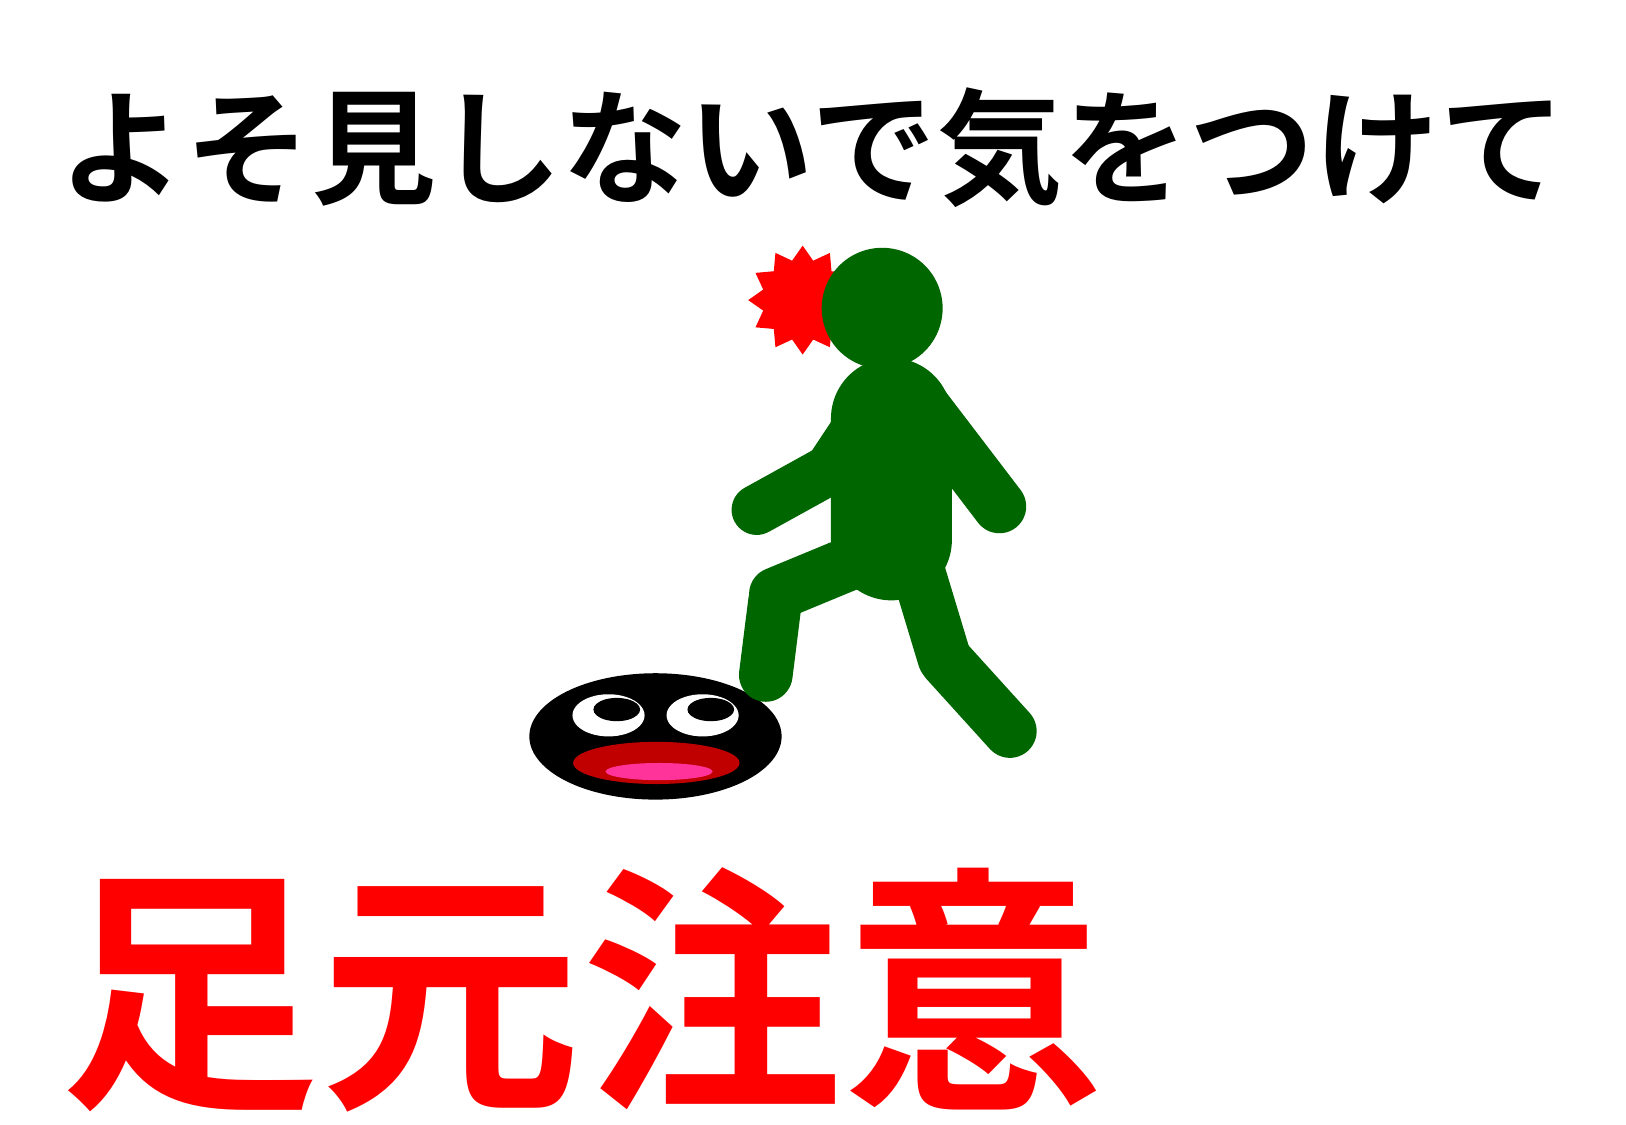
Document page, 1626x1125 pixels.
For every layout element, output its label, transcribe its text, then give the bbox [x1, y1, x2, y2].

text_box 足元注意 [44, 822, 1588, 1125]
text_box よそ見しないで気をつけて [44, 62, 1588, 227]
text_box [529, 245, 1006, 800]
